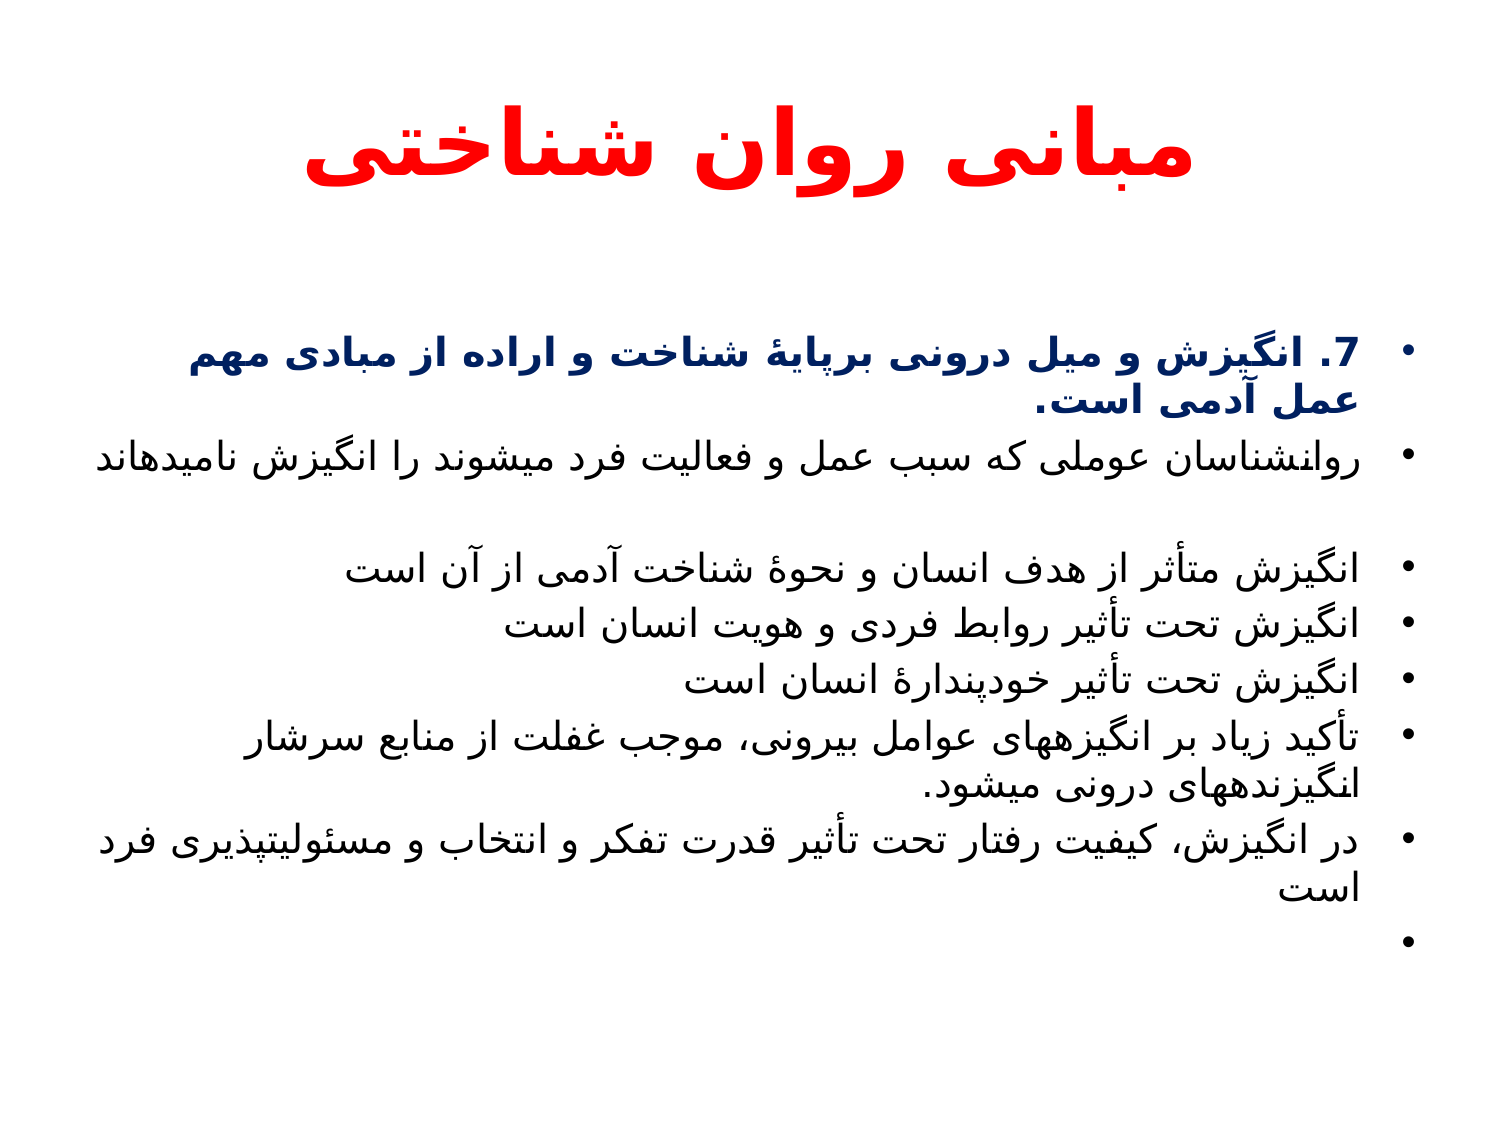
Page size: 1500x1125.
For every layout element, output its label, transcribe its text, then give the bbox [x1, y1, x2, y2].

list 7. انگیزش و میل درونی برپایۀ شناخت و اراده از مبادی مهم عمل آدمی است. روان‏شناسان عوملی که سبب عمل و فعالیت فرد می‏شوند را انگیزش نامیده‏اند انگیزش متأثر از هدف انسان و نحوۀ شناخت آدمی از آن است انگیزش تحت تأثیر روابط فردی و هویت انسان است انگیزش تحت تأثیر خودپندارۀ انسان است تأکید زیاد بر انگیزه‏های عوامل بیرونی، موجب غفلت از منابع سرشار انگیزنده‏های درونی می‏شود. در انگیزش، کیفیت رفتار تحت تأثیر قدرت تفکر و انتخاب و مسئولیت‏پذیری فرد است [75, 262, 1425, 1005]
title مبانی روان شناختی [75, 45, 1425, 233]
